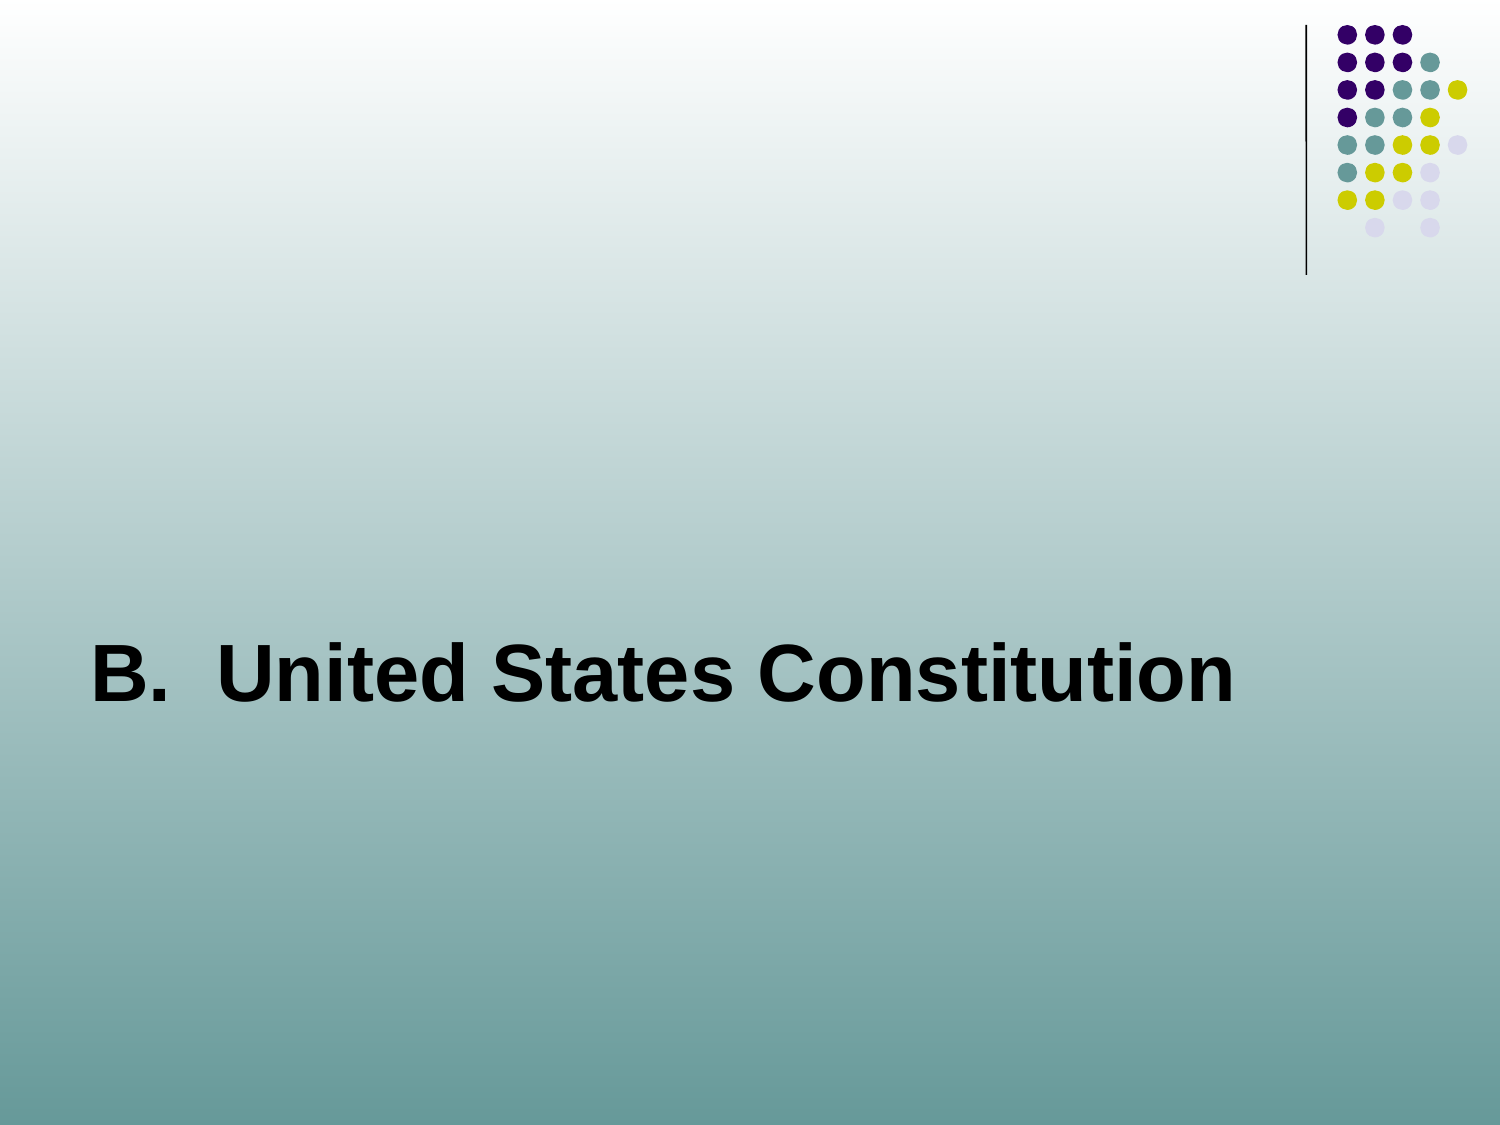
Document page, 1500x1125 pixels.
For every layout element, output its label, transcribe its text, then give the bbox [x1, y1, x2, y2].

title B. United States Constitution [75, 512, 1313, 725]
